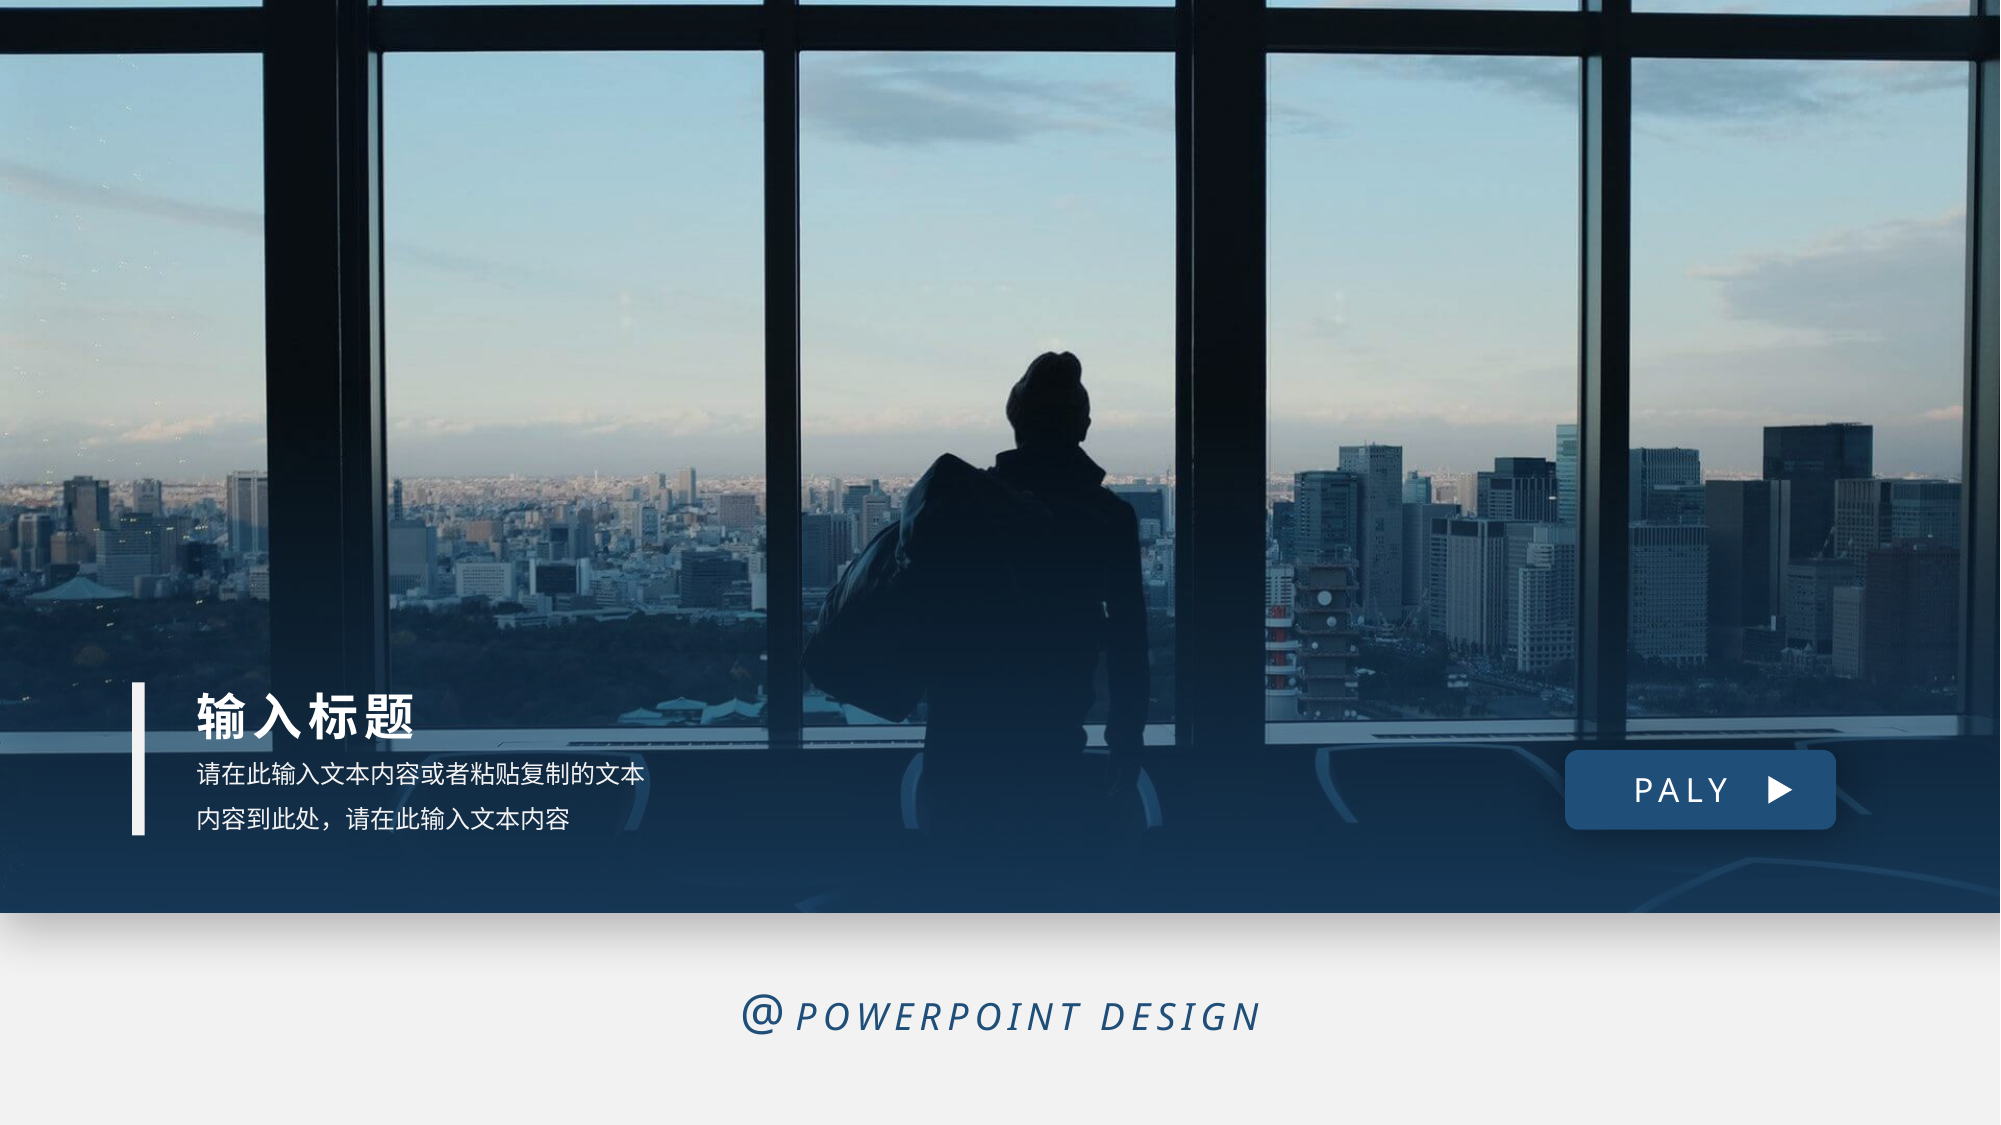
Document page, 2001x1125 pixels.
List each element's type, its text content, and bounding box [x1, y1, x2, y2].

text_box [132, 677, 666, 843]
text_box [1565, 749, 1837, 830]
text_box @ POWERPOINT DESIGN [616, 973, 1384, 1049]
text_box [0, 0, 2000, 913]
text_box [68, 0, 331, 166]
